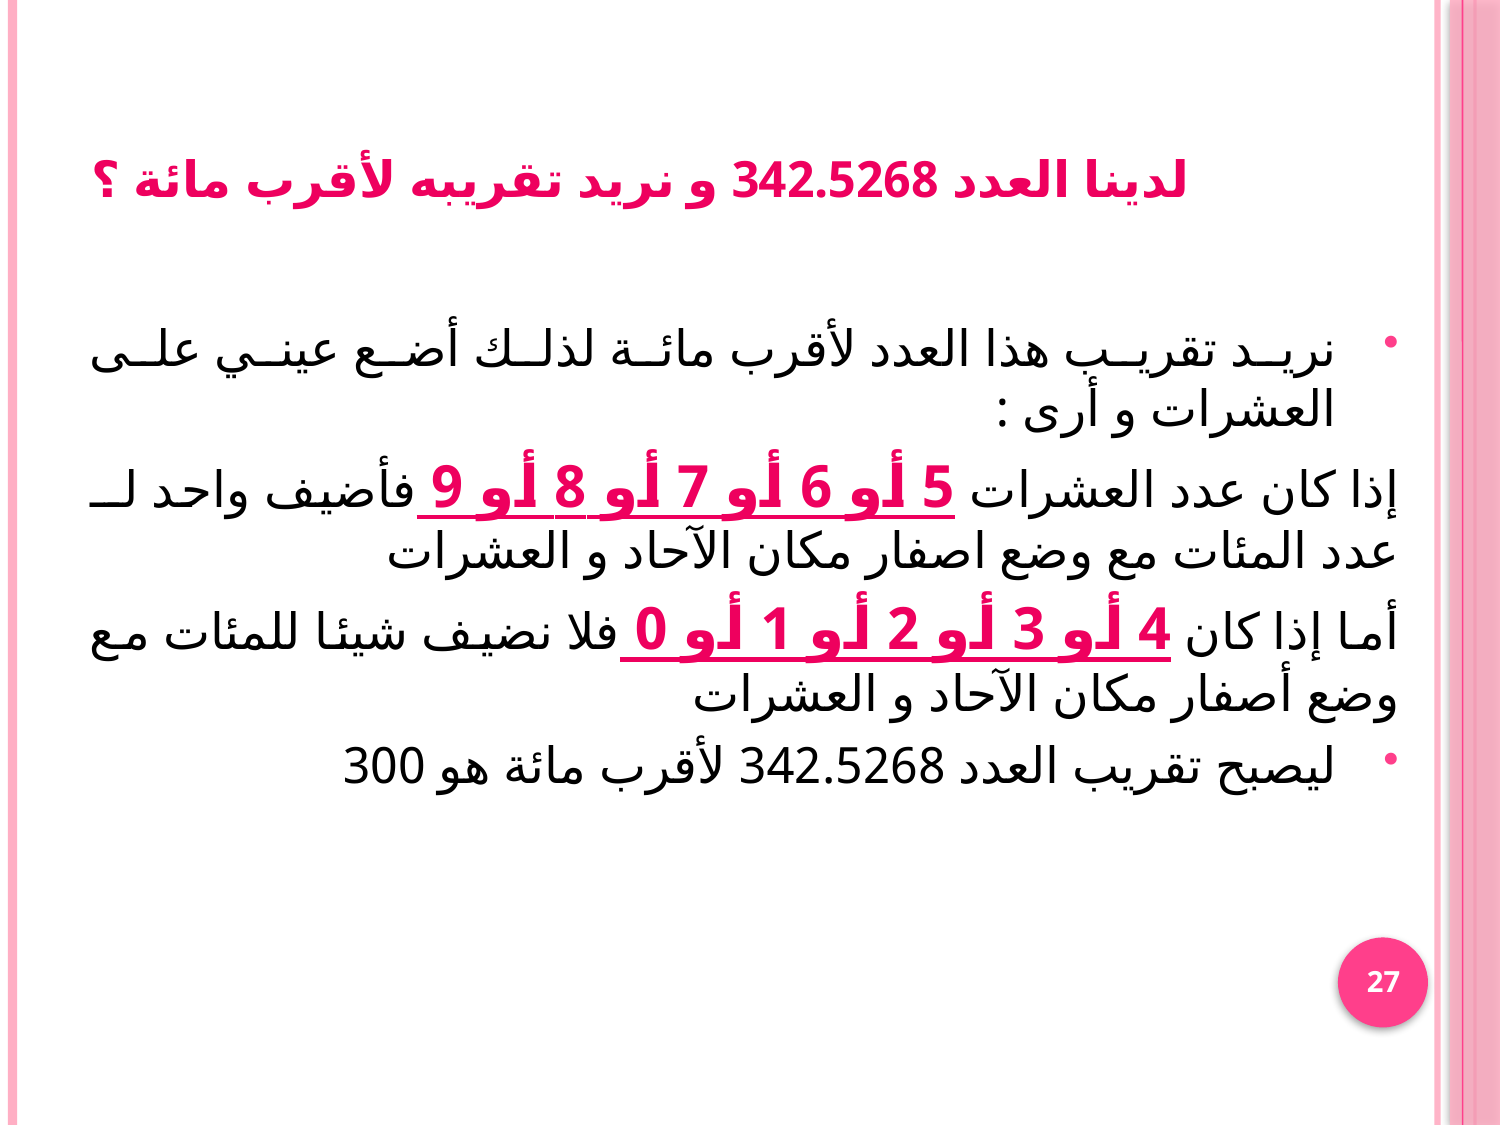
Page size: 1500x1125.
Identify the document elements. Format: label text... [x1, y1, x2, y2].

title لدينا العدد 342.5268 و نريد تقريبه لأقرب مائة ؟ [75, 137, 1275, 275]
slide_number 27 [1333, 940, 1434, 1027]
list نريد تقريب هذا العدد لأقرب مائة لذلك أضع عيني على العشرات و أرى : إذا كان عدد العشرات 5 أو 6 أو 7 أو 8 أو 9 فأضيف واحد لــ عدد المئات مع وضع اصفار مكان الآحاد و العشرات أما إذا كان 4 أو 3 أو 2 أو 1 أو 0 فلا نضيف شيئا للمئات مع وضع أصفار مكان الآحاد و العشرات ليصبح تقريب العدد 342.5268 لأقرب مائة هو 300 [75, 308, 1425, 1059]
